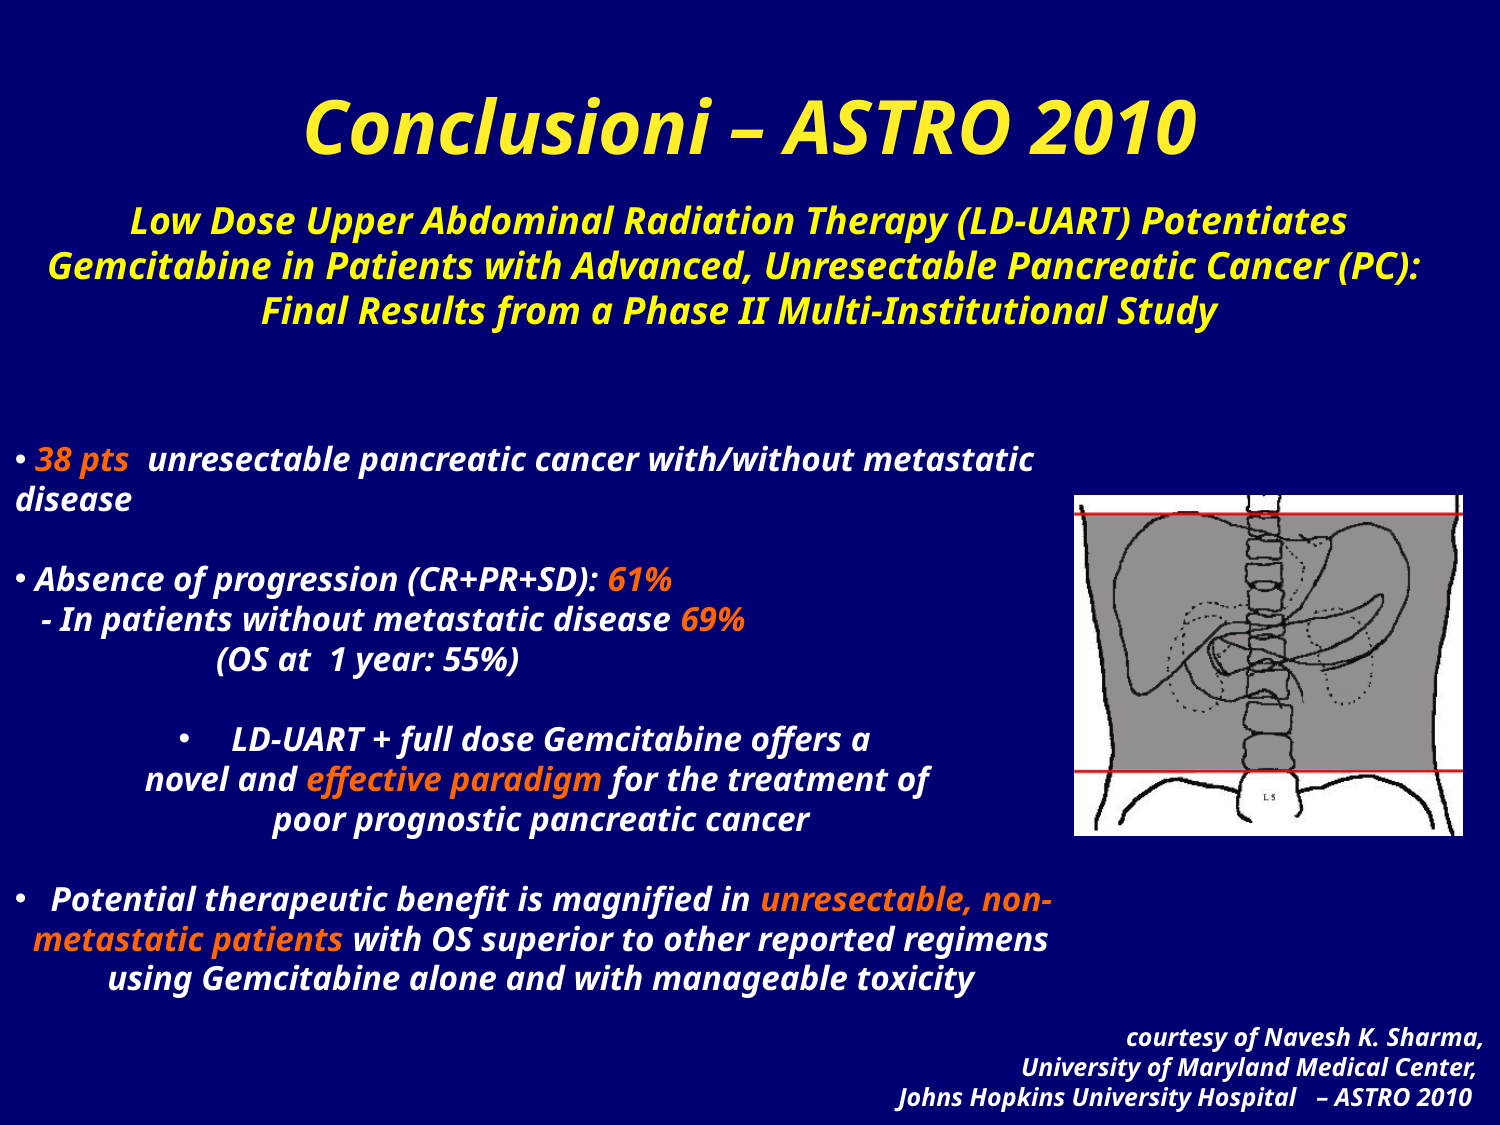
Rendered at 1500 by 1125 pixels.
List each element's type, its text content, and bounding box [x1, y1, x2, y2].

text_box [1074, 495, 1463, 836]
text_box 38 pts unresectable pancreatic cancer with/without metastatic disease Absence of progression (CR+PR+SD): 61% - In patients without metastatic disease 69% (OS at 1 year: 55%) LD-UART + full dose Gemcitabine offers a novel and effective paradigm for the treatment of poor prognostic pancreatic cancer Potential therapeutic benefit is magnified in unresectable, non-metastatic patients with OS superior to other reported regimens using Gemcitabine alone and with manageable toxicity [0, 431, 1083, 1095]
text_box courtesy of Navesh K. Sharma, University of Maryland Medical Center, Johns Hopkins University Hospital – ASTRO 2010 [529, 1014, 1500, 1120]
text_box Low Dose Upper Abdominal Radiation Therapy (LD-UART) Potentiates Gemcitabine in Patients with Advanced, Unresectable Pancreatic Cancer (PC): Final Results from a Phase II Multi-Institutional Study [27, 189, 1452, 340]
text_box Conclusioni – ASTRO 2010 [0, 4, 1500, 246]
